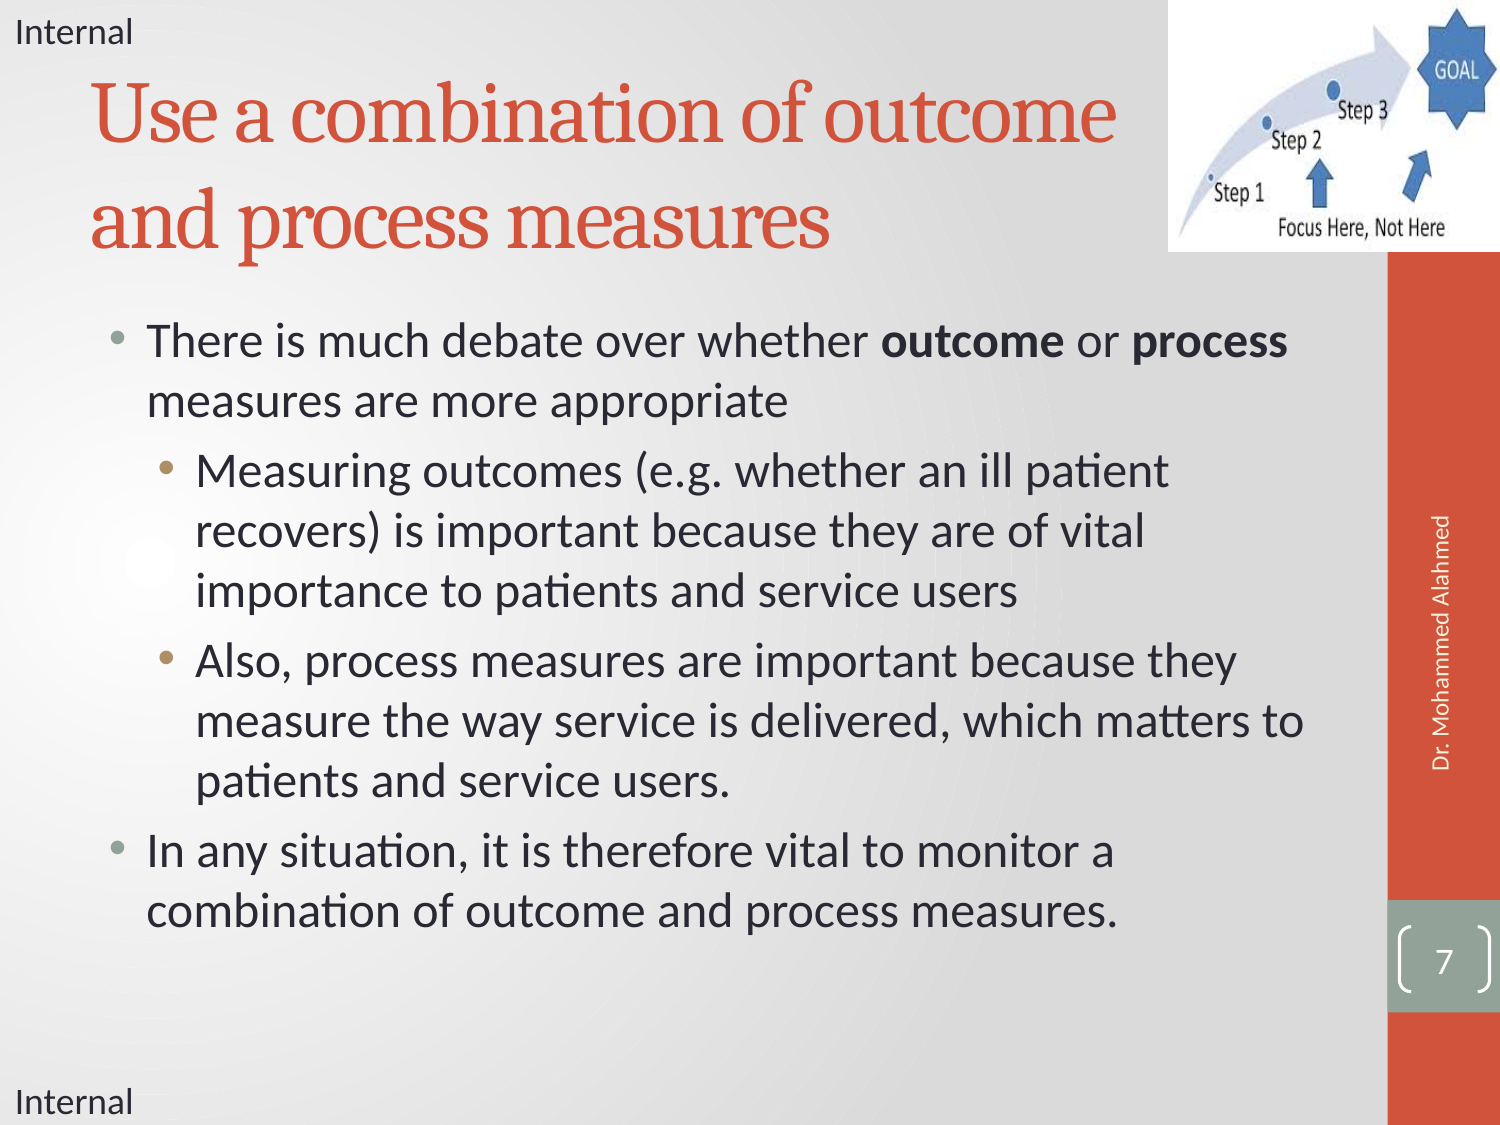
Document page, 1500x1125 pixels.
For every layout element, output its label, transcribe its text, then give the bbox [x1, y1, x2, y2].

list There is much debate over whether outcome or process measures are more appropriate Measuring outcomes (e.g. whether an ill patient recovers) is important because they are of vital importance to patients and service users Also, process measures are important because they measure the way service is delivered, which matters to patients and service users. In any situation, it is therefore vital to monitor a combination of outcome and process measures. [75, 299, 1325, 975]
title Use a combination of outcome and process measures [75, 45, 1150, 275]
footer Dr. Mohammed Alahmed [1408, 500, 1469, 889]
slide_number 7 [1397, 925, 1492, 994]
picture [1168, 0, 1500, 252]
